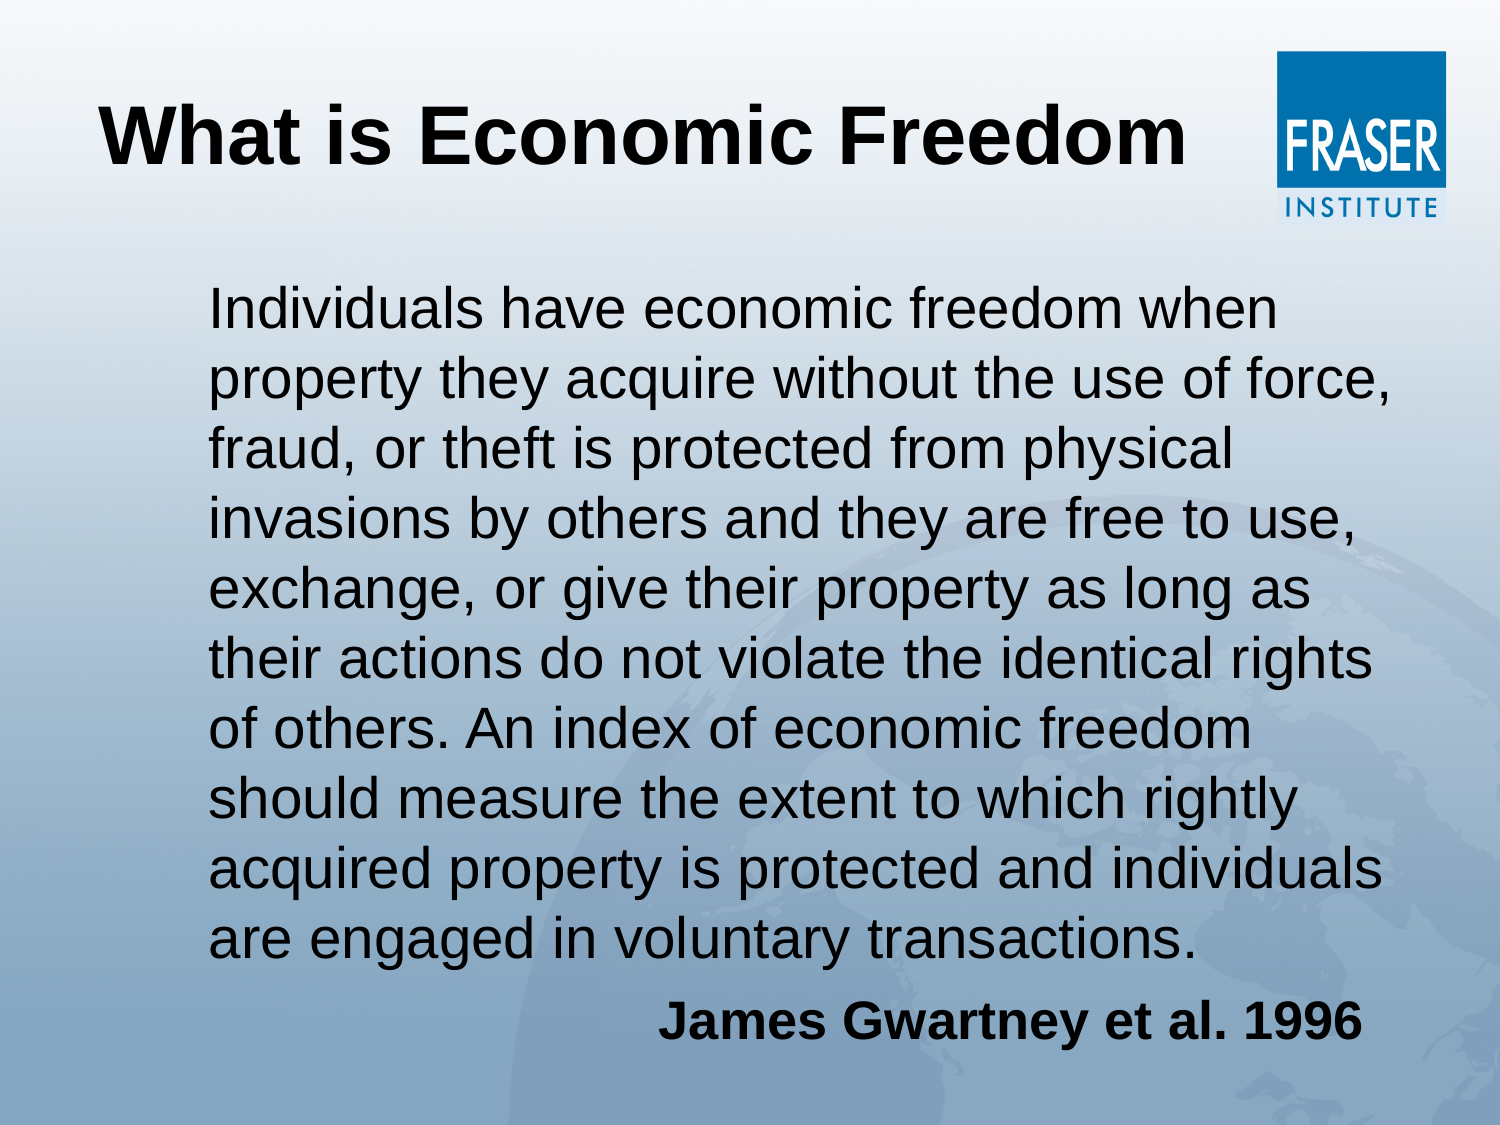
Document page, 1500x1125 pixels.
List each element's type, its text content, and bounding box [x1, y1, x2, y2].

picture [0, 0, 1500, 1125]
title What is Economic Freedom [62, 37, 1225, 225]
list Individuals have economic freedom when property they acquire without the use of force, fraud, or theft is protected from physical invasions by others and they are free to use, exchange, or give their property as long as their actions do not violate the identical rights of others. An index of economic freedom should measure the extent to which rightly acquired property is protected and individuals are engaged in voluntary transactions. James Gwartney et al. 1996 [137, 262, 1413, 1063]
